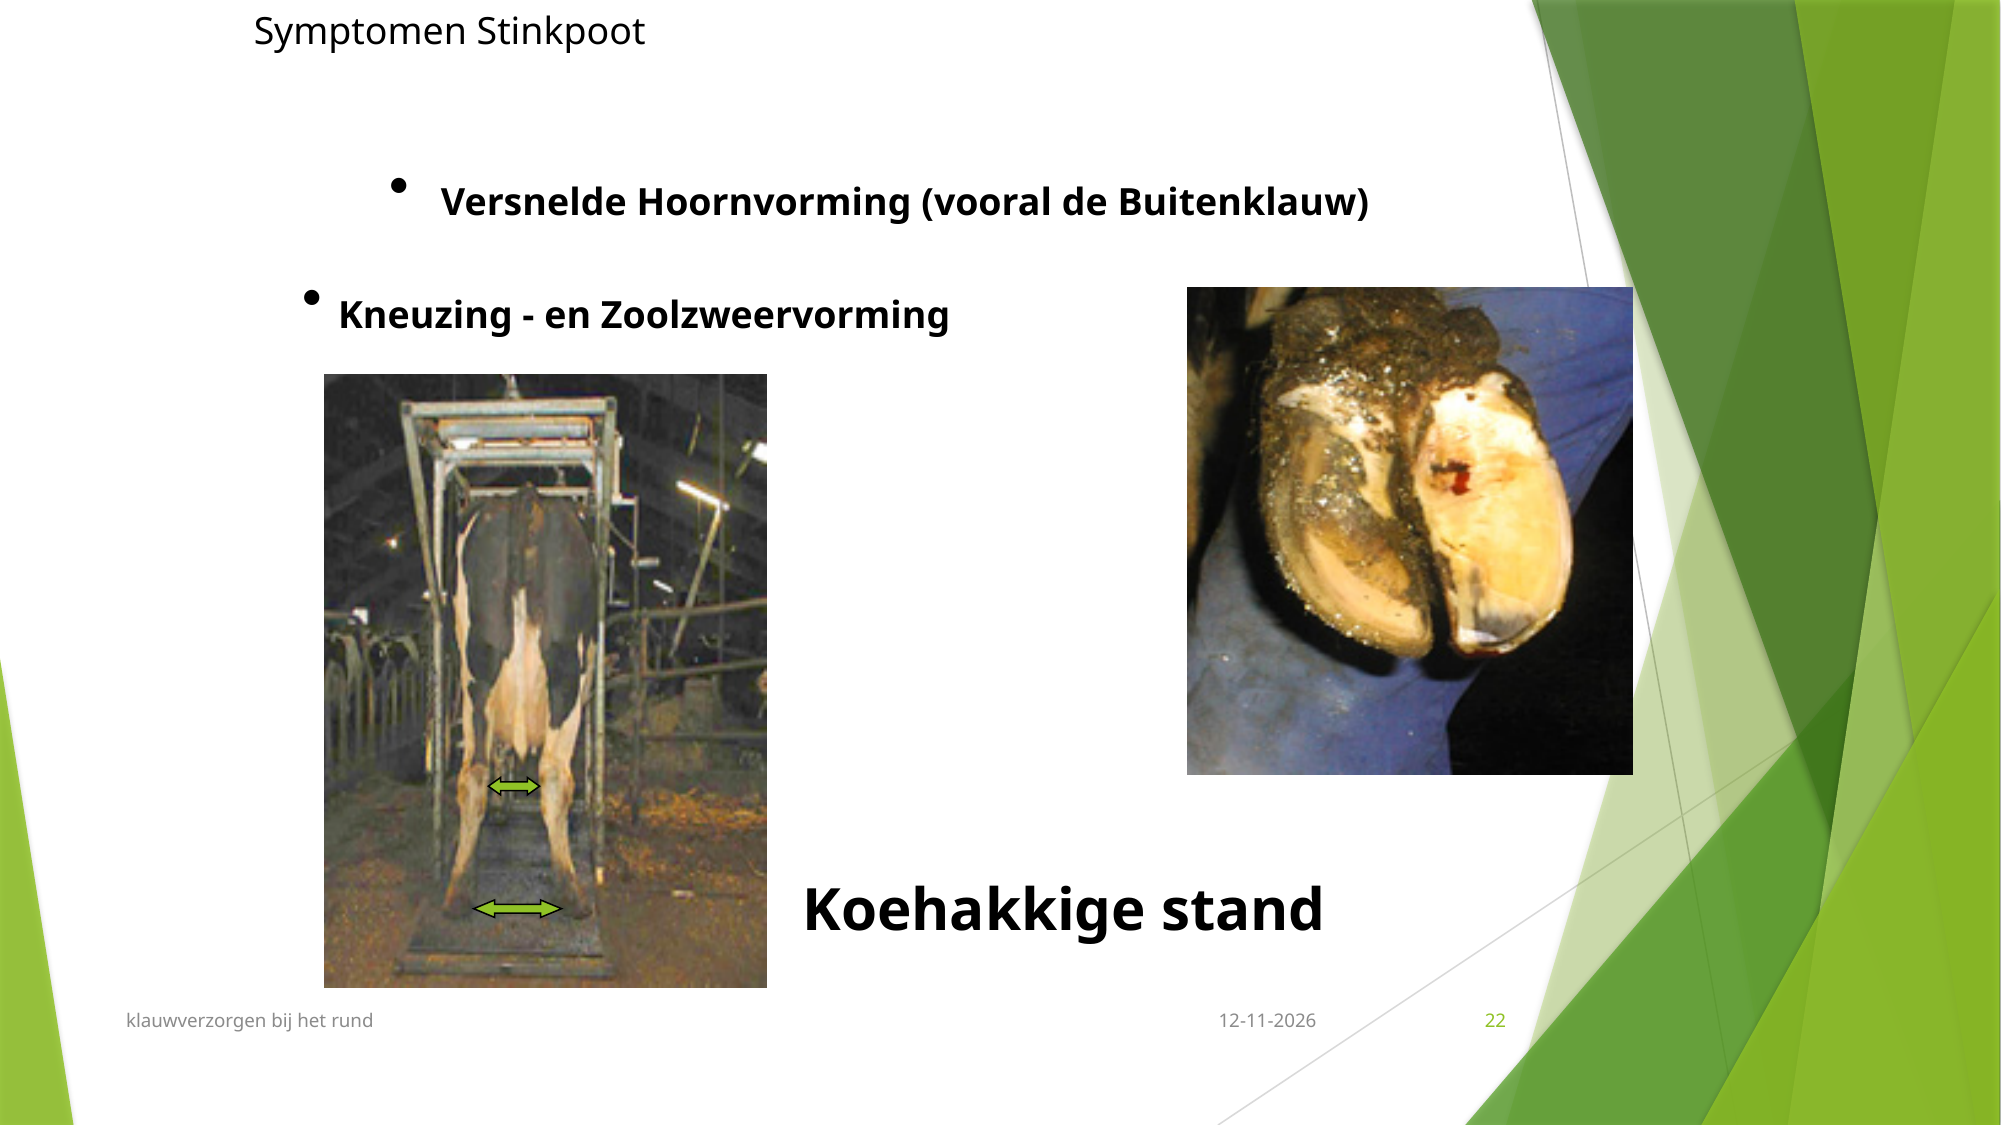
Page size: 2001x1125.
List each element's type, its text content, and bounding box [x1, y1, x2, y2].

slide_number 22 [1409, 991, 1522, 1051]
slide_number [1181, 991, 1332, 1051]
text_box Koehakkige stand [787, 864, 1450, 950]
footer klauwverzorgen bij het rund [111, 991, 1145, 1051]
picture [1186, 286, 1634, 776]
text_box Kneuzing - en Zoolzweervorming [287, 262, 1575, 348]
text_box Symptomen Stinkpoot [238, 0, 661, 60]
text_box Versnelde Hoornvorming (vooral de Buitenklauw) [374, 149, 1638, 235]
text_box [324, 374, 768, 988]
